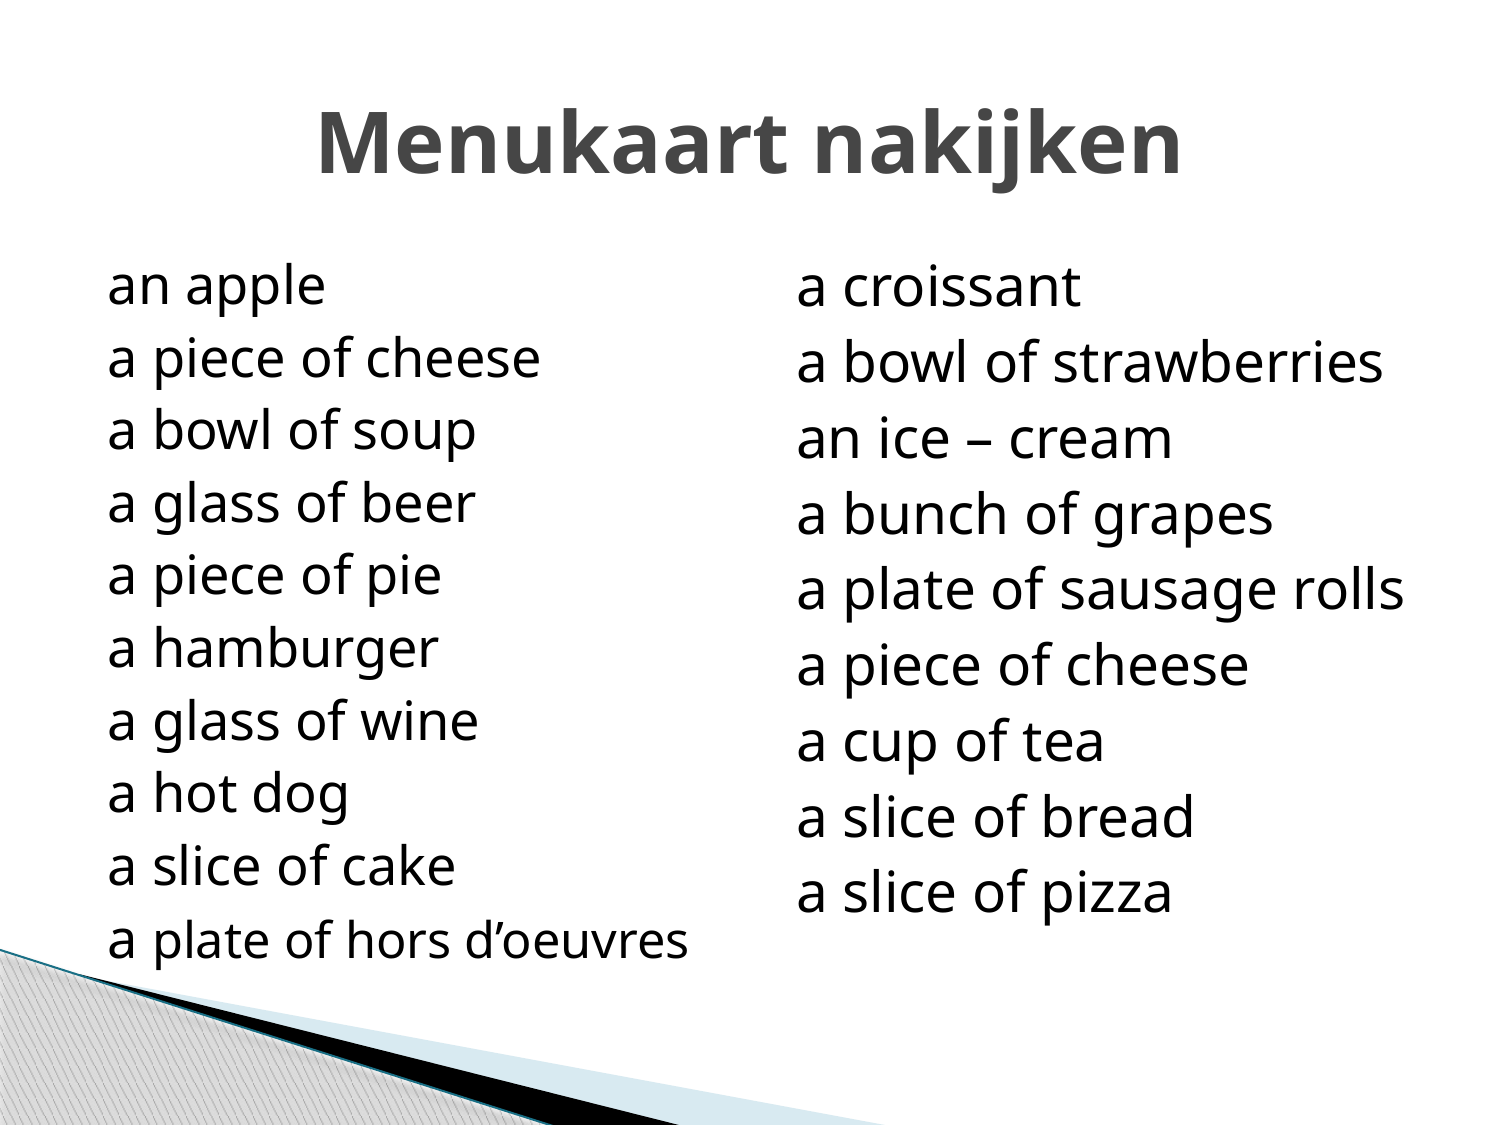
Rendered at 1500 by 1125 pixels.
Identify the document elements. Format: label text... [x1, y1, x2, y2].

title Menukaart nakijken [75, 45, 1425, 233]
list a croissant a bowl of strawberries an ice – cream a bunch of grapes a plate of sausage rolls a piece of cheese a cup of tea a slice of bread a slice of pizza [762, 243, 1425, 986]
list an apple a piece of cheese a bowl of soup a glass of beer a piece of pie a hamburger a glass of wine a hot dog a slice of cake a plate of hors d’oeuvres [75, 243, 738, 986]
